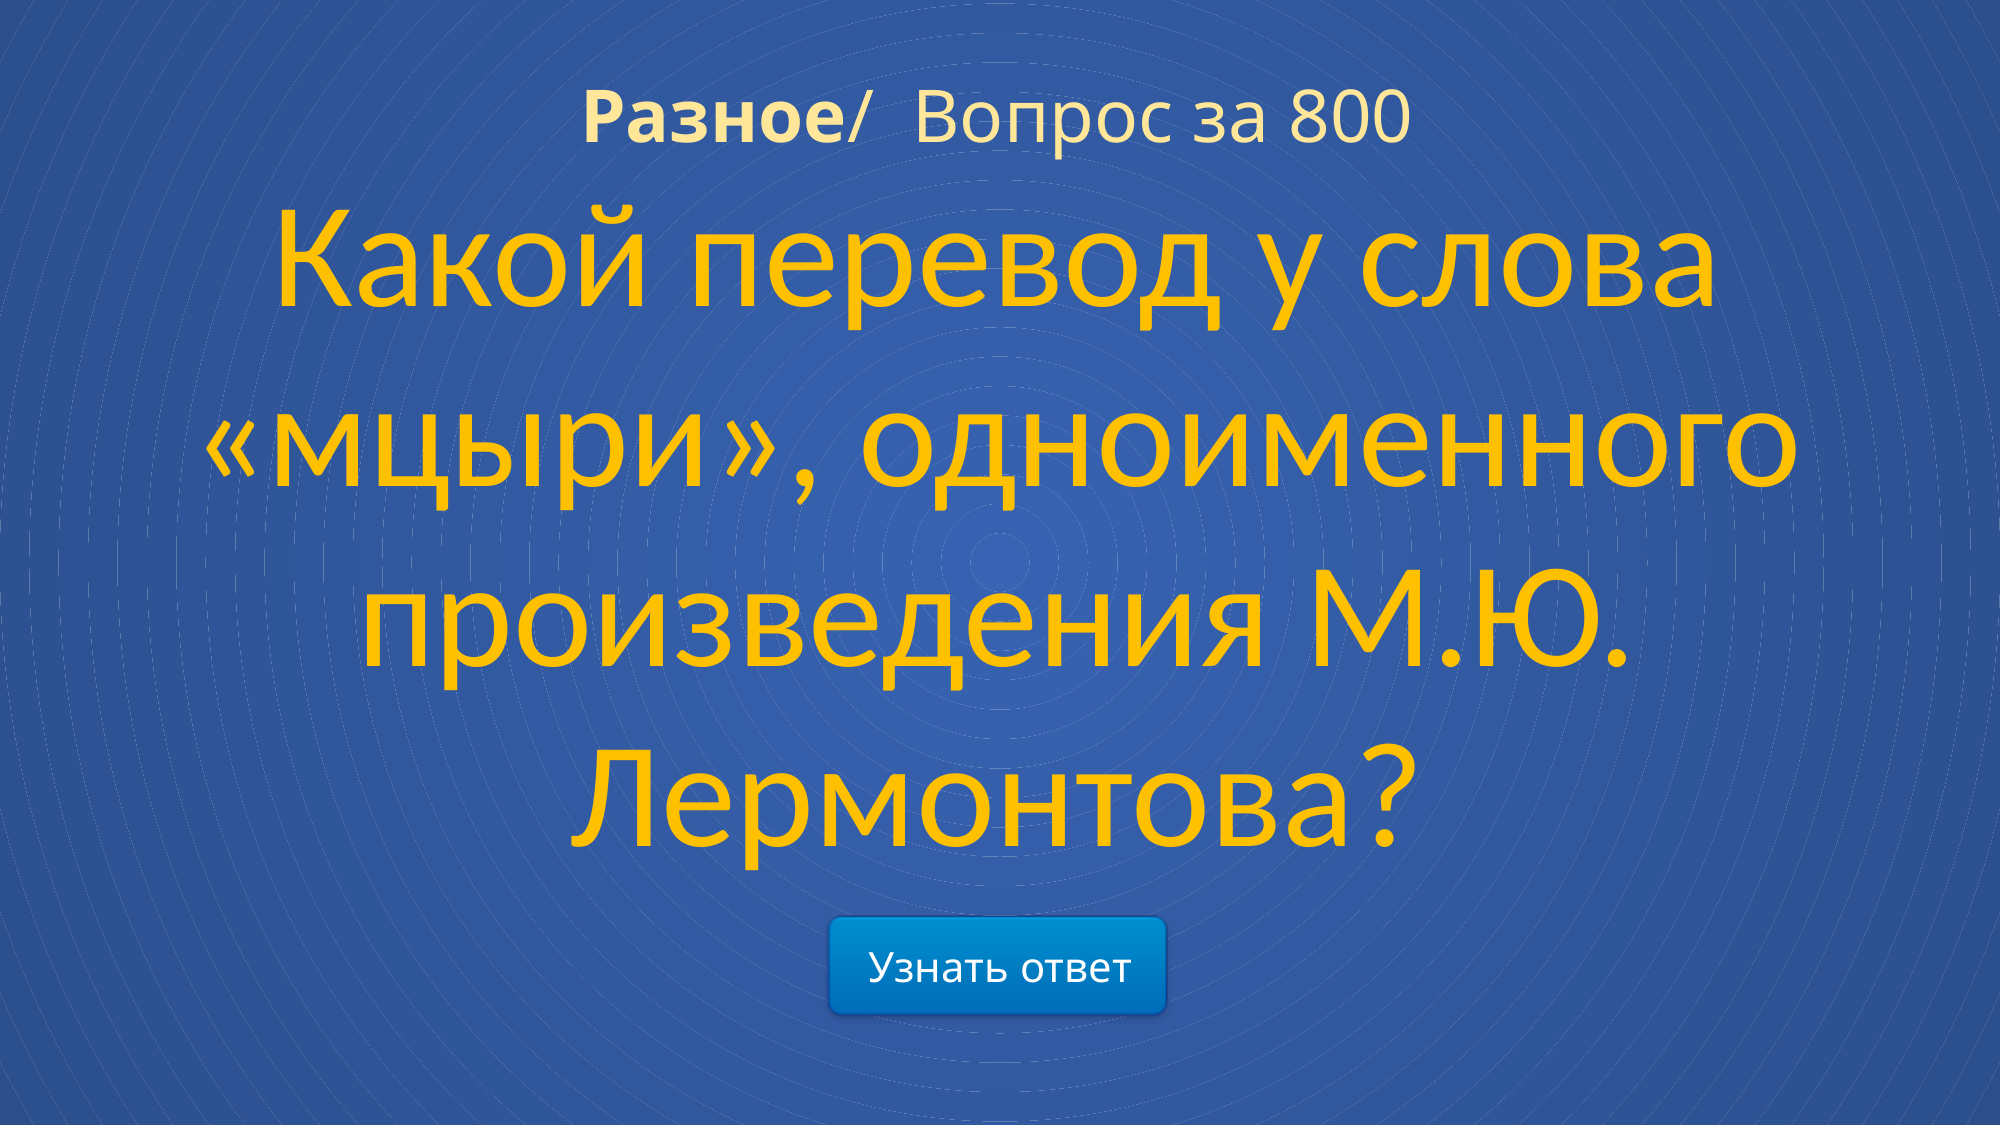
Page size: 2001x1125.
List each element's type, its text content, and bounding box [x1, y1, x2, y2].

text_box Разное/ Вопрос за 800 Какой перевод у слова «мцыри», одноименного произведения М.Ю. Лермонтова? [34, 62, 1961, 885]
picture [793, 902, 1180, 1035]
